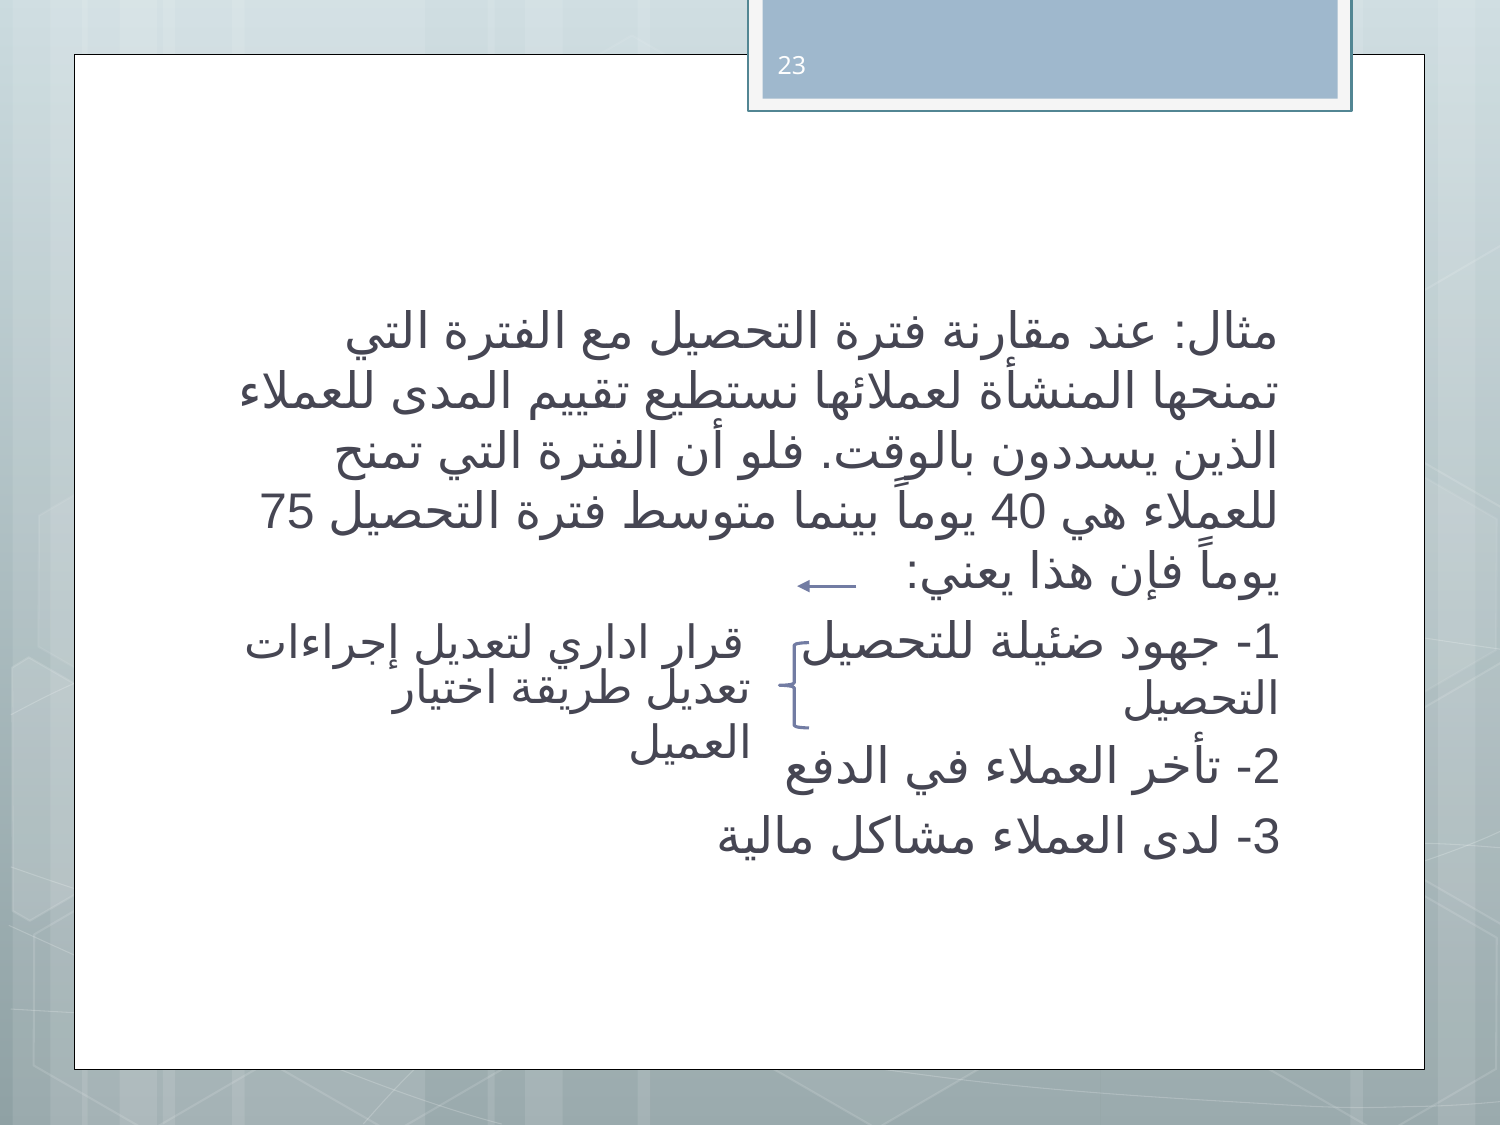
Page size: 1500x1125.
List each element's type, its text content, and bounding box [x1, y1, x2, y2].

slide_number 23 [762, 36, 982, 97]
text_box [778, 641, 810, 729]
list مثال: عند مقارنة فترة التحصيل مع الفترة التي تمنحها المنشأة لعملائها نستطيع تقييم المدى للعملاء الذين يسددون بالوقت. فلو أن الفترة التي تمنح للعملاء هي 40 يوماً بينما متوسط فترة التحصيل 75 يوماً فإن هذا يعني: 1- جهود ضئيلة للتحصيل قرار اداري لتعديل إجراءات التحصيل 2- تأخر العملاء في الدفع 3- لدى العملاء مشاكل مالية [194, 290, 1307, 867]
text_box تعديل طريقة اختيار العميل [341, 649, 767, 775]
